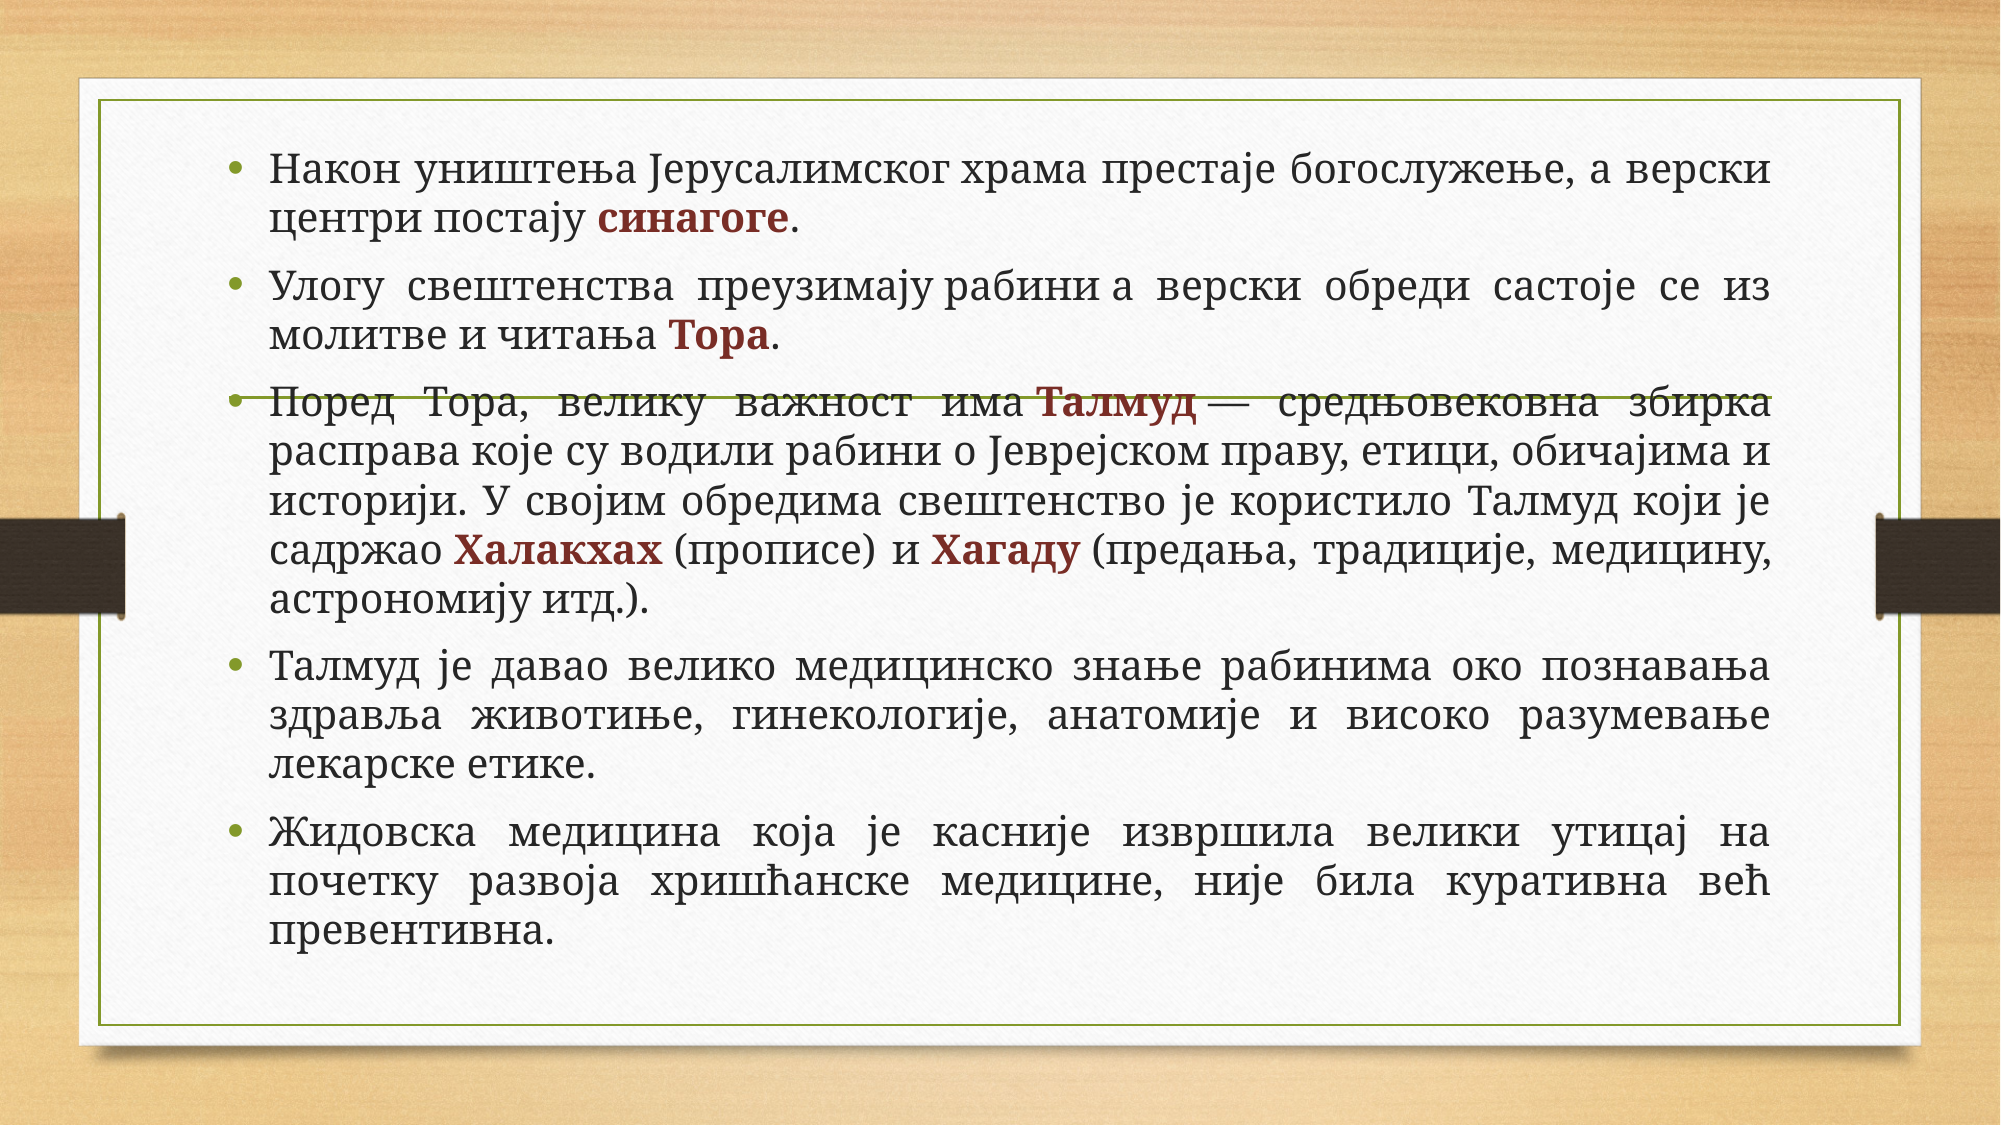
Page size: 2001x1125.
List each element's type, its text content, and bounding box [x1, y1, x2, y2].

picture [0, 0, 2001, 1125]
list Након уништења Јерусалимског храма престаје богослужење, а верски центри постају синагоге. Улогу свештенства преузимају рабини а верски обреди састоје се из молитве и читања Тора. Поред Тора, велику важност има Талмуд — средњовековна збирка расправа које су водили рабини о Јеврејском праву, етици, обичајима и историји. У својим обредима свештенство је користило Талмуд који је садржао Халакхах (прописе) и Хагаду (предања, традиције, медицину, астрономију итд.). Талмуд је давао велико медицинско знање рабинима око познавања здравља животиње, гинекологије, анатомије и високо разумевање лекарске етике. Жидовска медицина која је касније извршила велики утицај на почетку развоја хришћанске медицине, није била куративна већ превентивна. [212, 135, 1788, 964]
